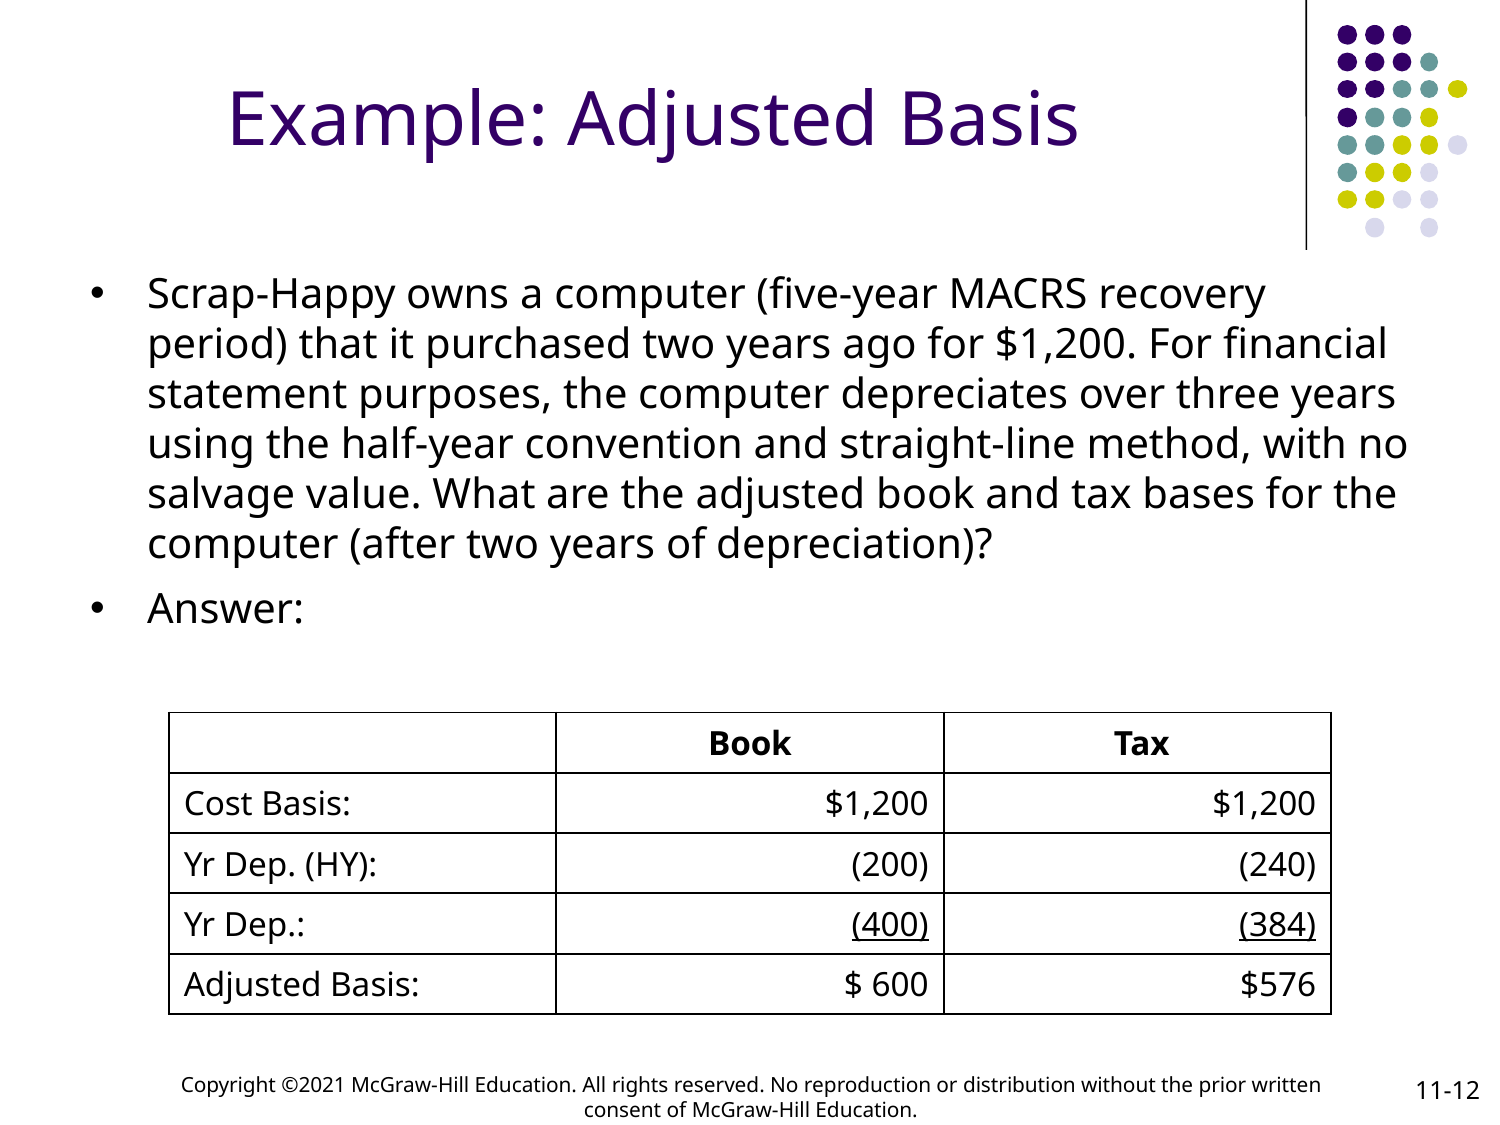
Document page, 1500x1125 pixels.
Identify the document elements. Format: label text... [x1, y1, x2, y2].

table_cell (384) [945, 894, 1330, 953]
title Example: Adjusted Basis [32, 8, 1275, 234]
table_cell $576 [945, 955, 1330, 1013]
table_cell $ 600 [557, 955, 943, 1013]
list Scrap-Happy owns a computer (five-year MACRS recovery period) that it purchased two years ago for $1,200. For financial statement purposes, the computer depreciates over three years using the half-year convention and straight-line method, with no salvage value. What are the adjusted book and tax bases for the computer (after two years of depreciation)? Answer: [75, 259, 1425, 1062]
table_cell (400) [557, 894, 943, 953]
table_cell (200) [557, 834, 943, 892]
table_cell Yr Dep.: [170, 894, 555, 953]
table_cell $1,200 [557, 774, 943, 832]
table_header Tax [945, 713, 1330, 772]
table_header [170, 713, 555, 772]
table_header Book [557, 713, 943, 772]
table_cell (240) [945, 834, 1330, 892]
slide_number 11-12 [1345, 1061, 1496, 1122]
table_cell $1,200 [945, 774, 1330, 832]
table_cell Cost Basis: [170, 774, 555, 832]
table_cell Yr Dep. (HY): [170, 834, 555, 892]
table_cell Adjusted Basis: [170, 955, 555, 1013]
